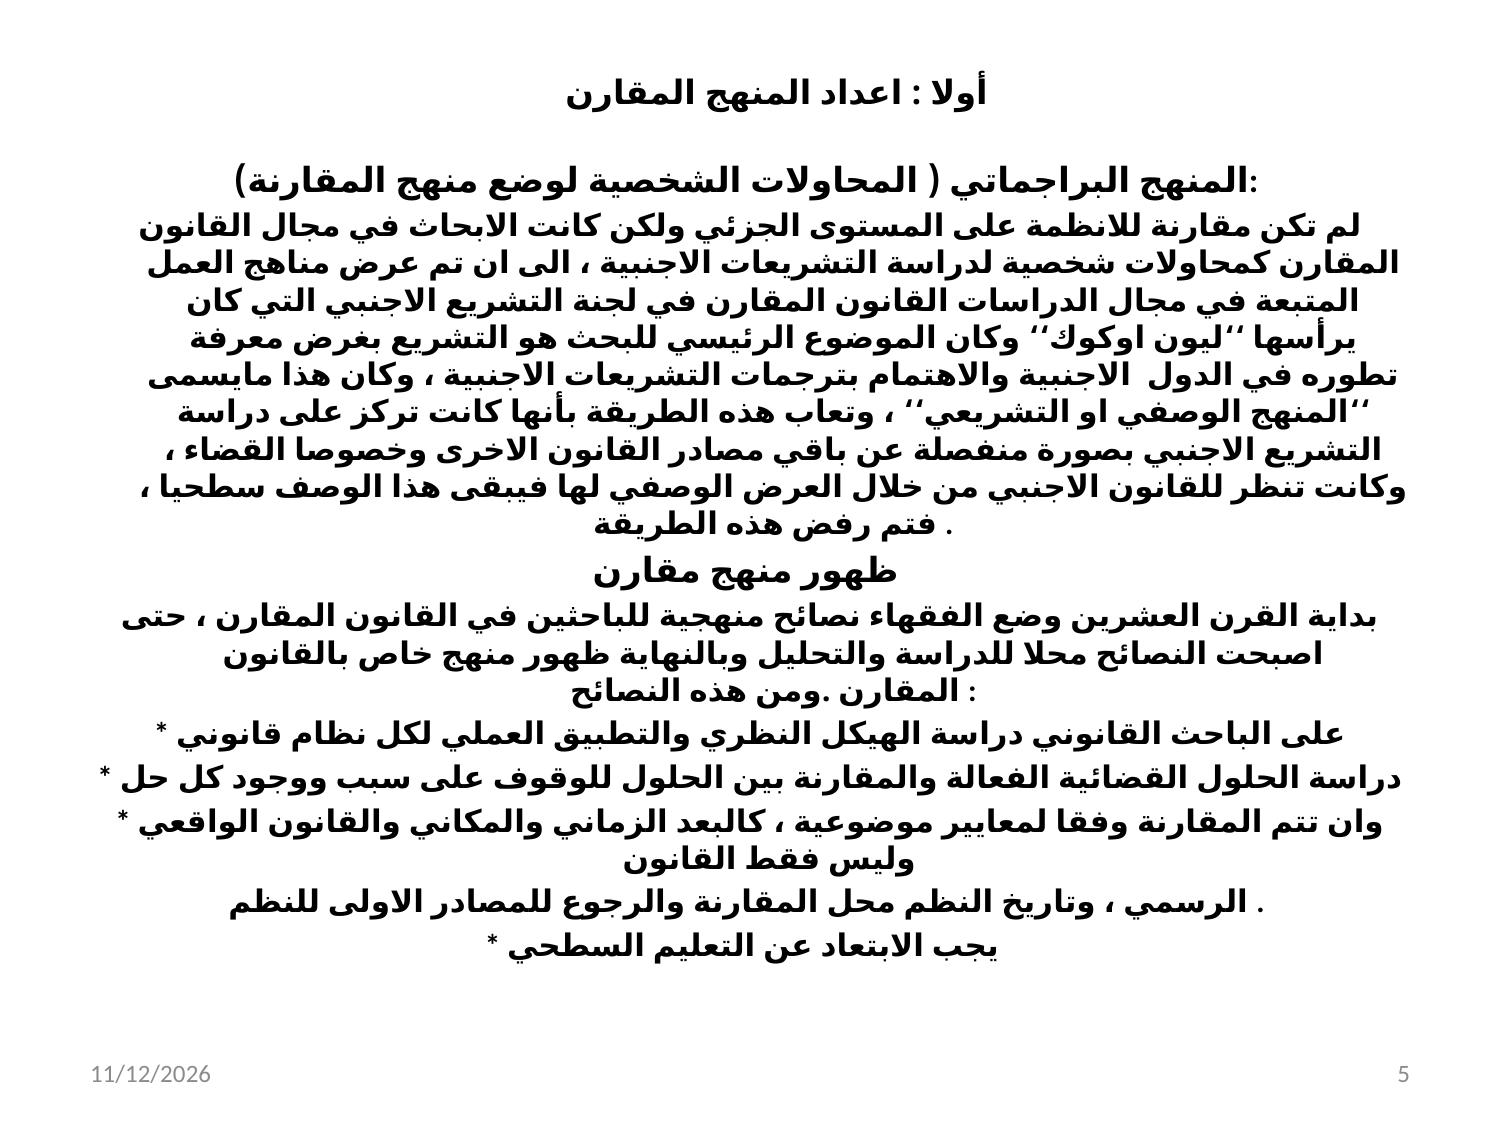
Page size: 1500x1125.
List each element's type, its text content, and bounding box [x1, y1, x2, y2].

list المنهج البراجماتي ( المحاولات الشخصية لوضع منهج المقارنة): لم تكن مقارنة للانظمة على المستوى الجزئي ولكن كانت الابحاث في مجال القانون المقارن كمحاولات شخصية لدراسة التشريعات الاجنبية ، الى ان تم عرض مناهج العمل المتبعة في مجال الدراسات القانون المقارن في لجنة التشريع الاجنبي التي كان يرأسها ‘‘ليون اوكوك‘‘ وكان الموضوع الرئيسي للبحث هو التشريع بغرض معرفة تطوره في الدول الاجنبية والاهتمام بترجمات التشريعات الاجنبية ، وكان هذا مايسمى ‘‘المنهج الوصفي او التشريعي‘‘ ، وتعاب هذه الطريقة بأنها كانت تركز على دراسة التشريع الاجنبي بصورة منفصلة عن باقي مصادر القانون الاخرى وخصوصا القضاء ، وكانت تنظر للقانون الاجنبي من خلال العرض الوصفي لها فيبقى هذا الوصف سطحيا ، فتم رفض هذه الطريقة . ظهور منهج مقارن بداية القرن العشرين وضع الفقهاء نصائح منهجية للباحثين في القانون المقارن ، حتى اصبحت النصائح محلا للدراسة والتحليل وبالنهاية ظهور منهج خاص بالقانون المقارن .ومن هذه النصائح : * على الباحث القانوني دراسة الهيكل النظري والتطبيق العملي لكل نظام قانوني * دراسة الحلول القضائية الفعالة والمقارنة بين الحلول للوقوف على سبب ووجود كل حل * وان تتم المقارنة وفقا لمعايير موضوعية ، كالبعد الزماني والمكاني والقانون الواقعي وليس فقط القانون الرسمي ، وتاريخ النظم محل المقارنة والرجوع للمصادر الاولى للنظم . * يجب الابتعاد عن التعليم السطحي [75, 149, 1425, 1005]
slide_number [75, 1042, 425, 1103]
slide_number 5 [1074, 1042, 1425, 1103]
title أولا : اعداد المنهج المقارن [549, 45, 1013, 138]
